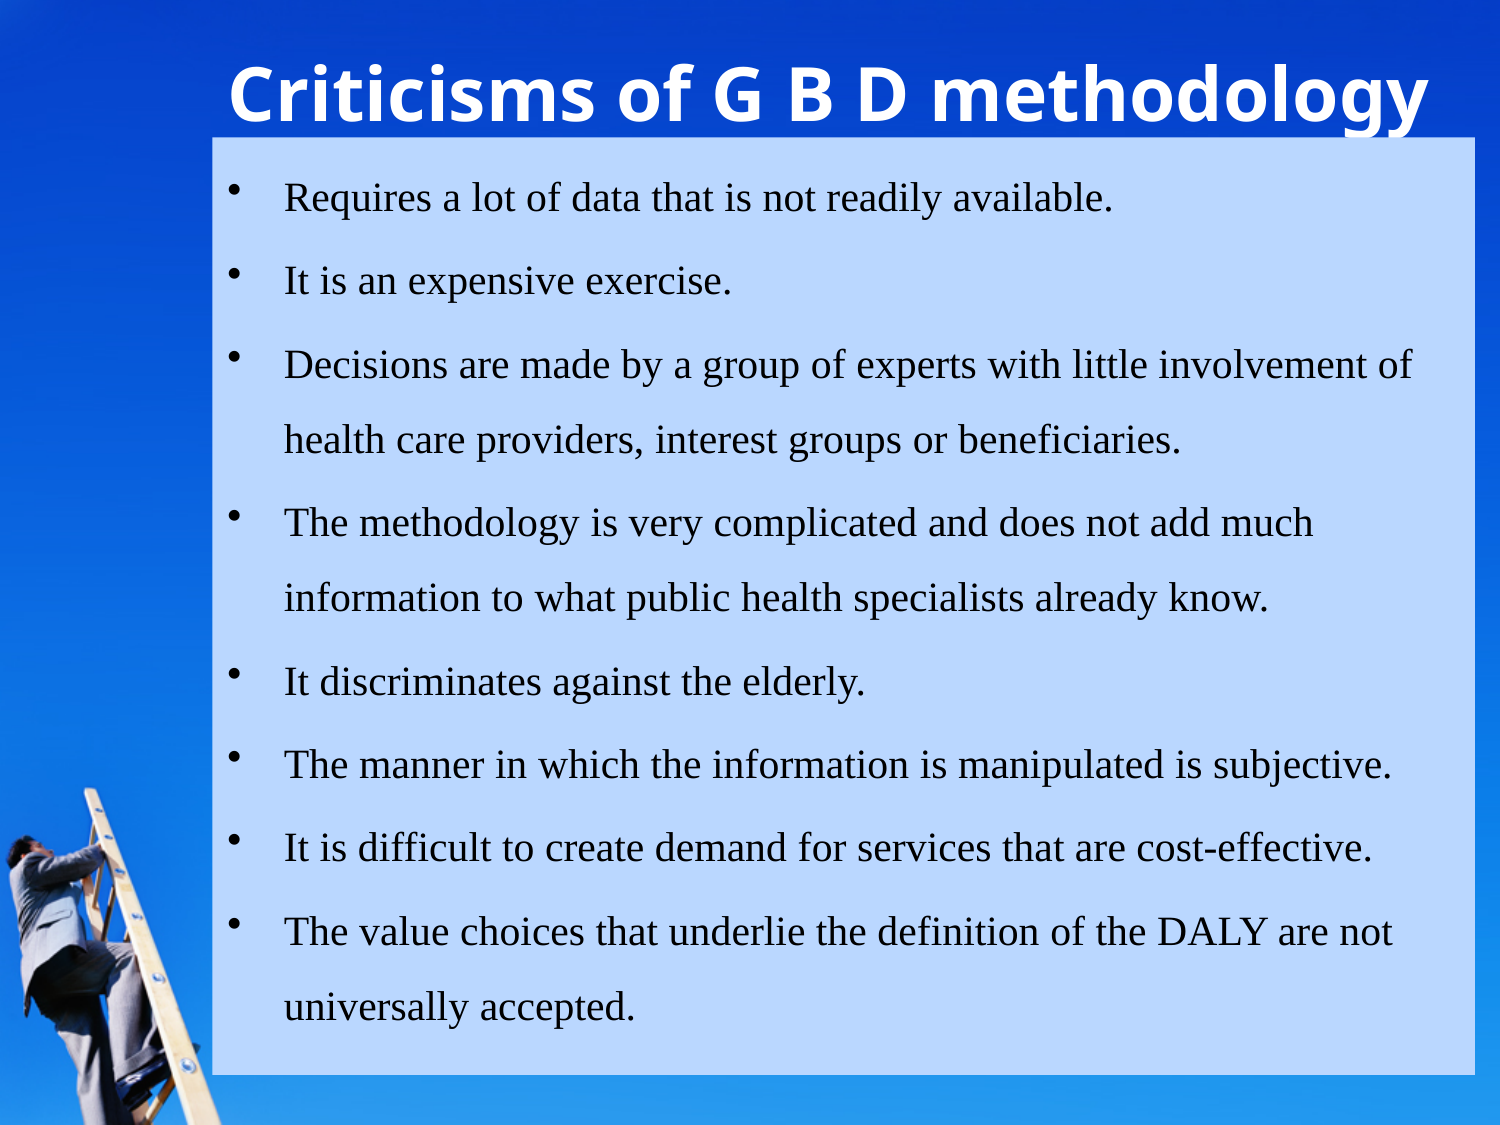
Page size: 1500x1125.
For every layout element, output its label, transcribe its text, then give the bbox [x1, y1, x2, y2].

list Requires a lot of data that is not readily available. It is an expensive exercise. Decisions are made by a group of experts with little involvement of health care providers, interest groups or beneficiaries. The methodology is very complicated and does not add much information to what public health specialists already know. It discriminates against the elderly. The manner in which the information is manipulated is subjective. It is difficult to create demand for services that are cost-effective. The value choices that underlie the definition of the DALY are not universally accepted. [212, 137, 1476, 1076]
picture [0, 0, 1500, 1125]
title Criticisms of G B D methodology [212, 44, 1476, 137]
